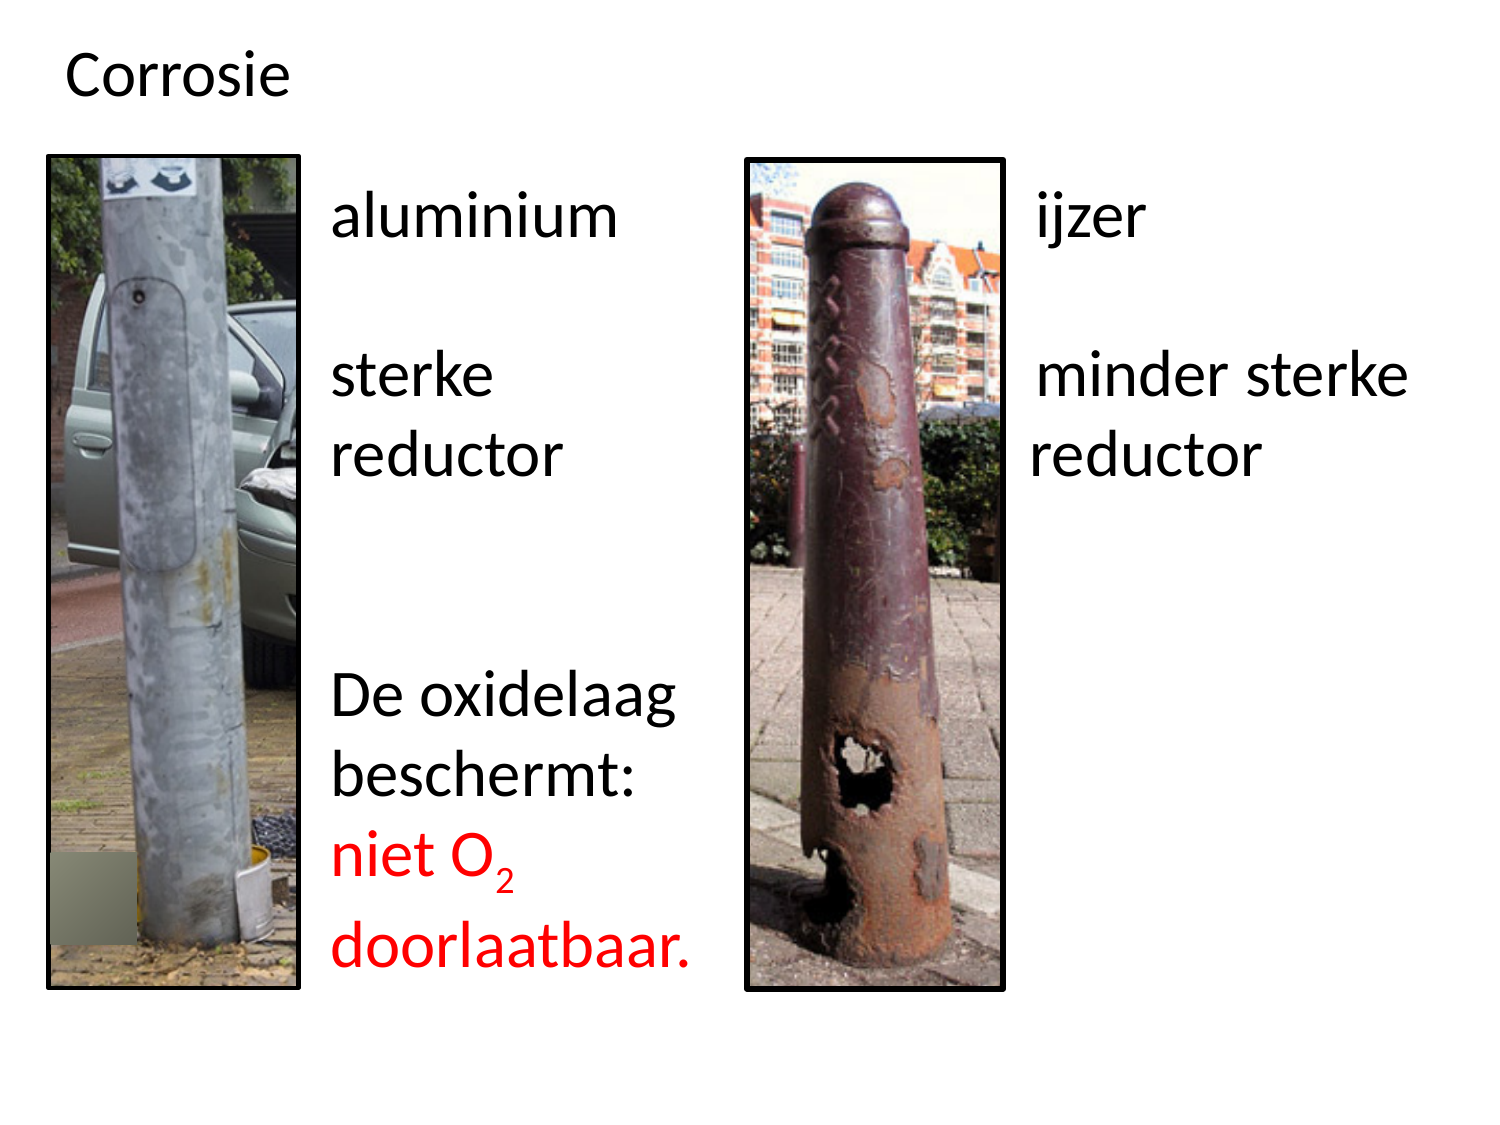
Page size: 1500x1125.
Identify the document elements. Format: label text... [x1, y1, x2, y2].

picture [50, 158, 296, 986]
text_box aluminium ijzer sterke minder sterke reductor reductor beschermende De oxidelaag De oxidelaag beschermt: beschermt niet: niet O2 wel O2 doorlaatbaar. doorlaatbaar. [315, 162, 744, 989]
picture [749, 162, 1000, 986]
text_box Corrosie [50, 22, 434, 118]
text_box aluminium ijzer sterke minder sterke reductor reductor beschermende De oxidelaag De oxidelaag beschermt: beschermt niet: niet O2 wel O2 doorlaatbaar. doorlaatbaar. [1006, 162, 1500, 989]
